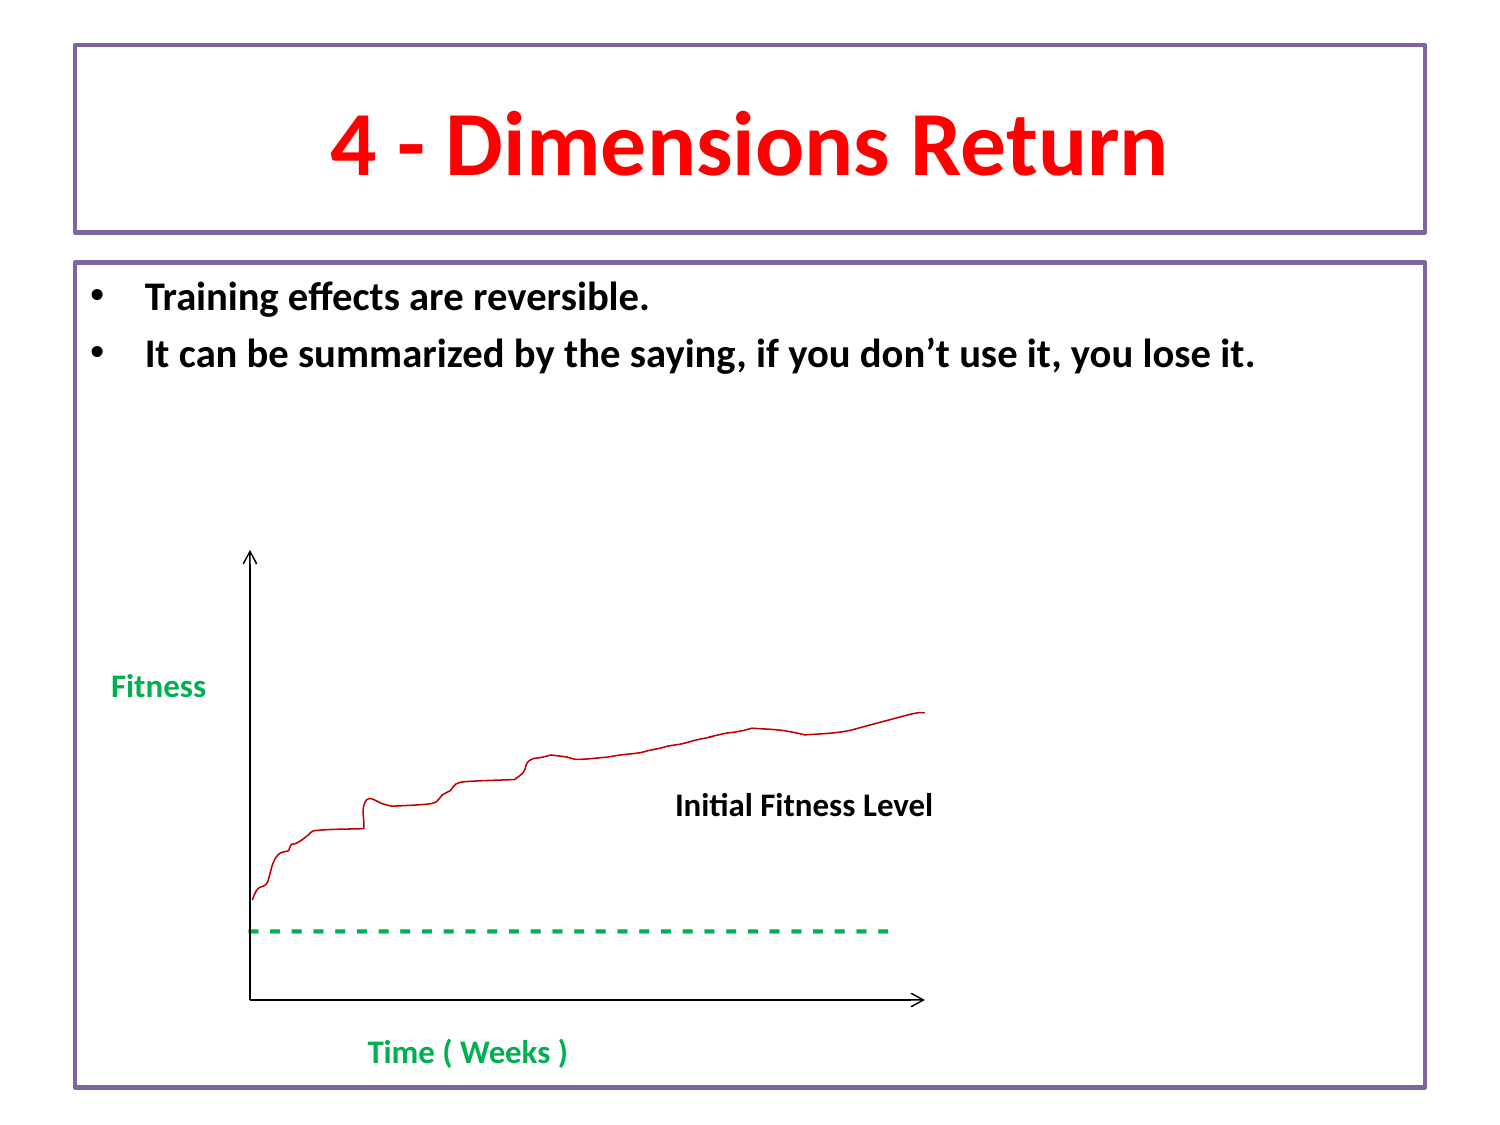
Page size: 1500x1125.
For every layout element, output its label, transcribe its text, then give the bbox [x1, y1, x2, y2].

title 4 - Dimensions Return [73, 43, 1427, 235]
list Training effects are reversible. It can be summarized by the saying, if you don’t use it, you lose it. Fitness Initial Fitness Level - - - - - - - - - - - - - - - - - - - - - - - - - - - - - - Time ( Weeks ) [73, 260, 1427, 1090]
text_box [254, 711, 925, 900]
